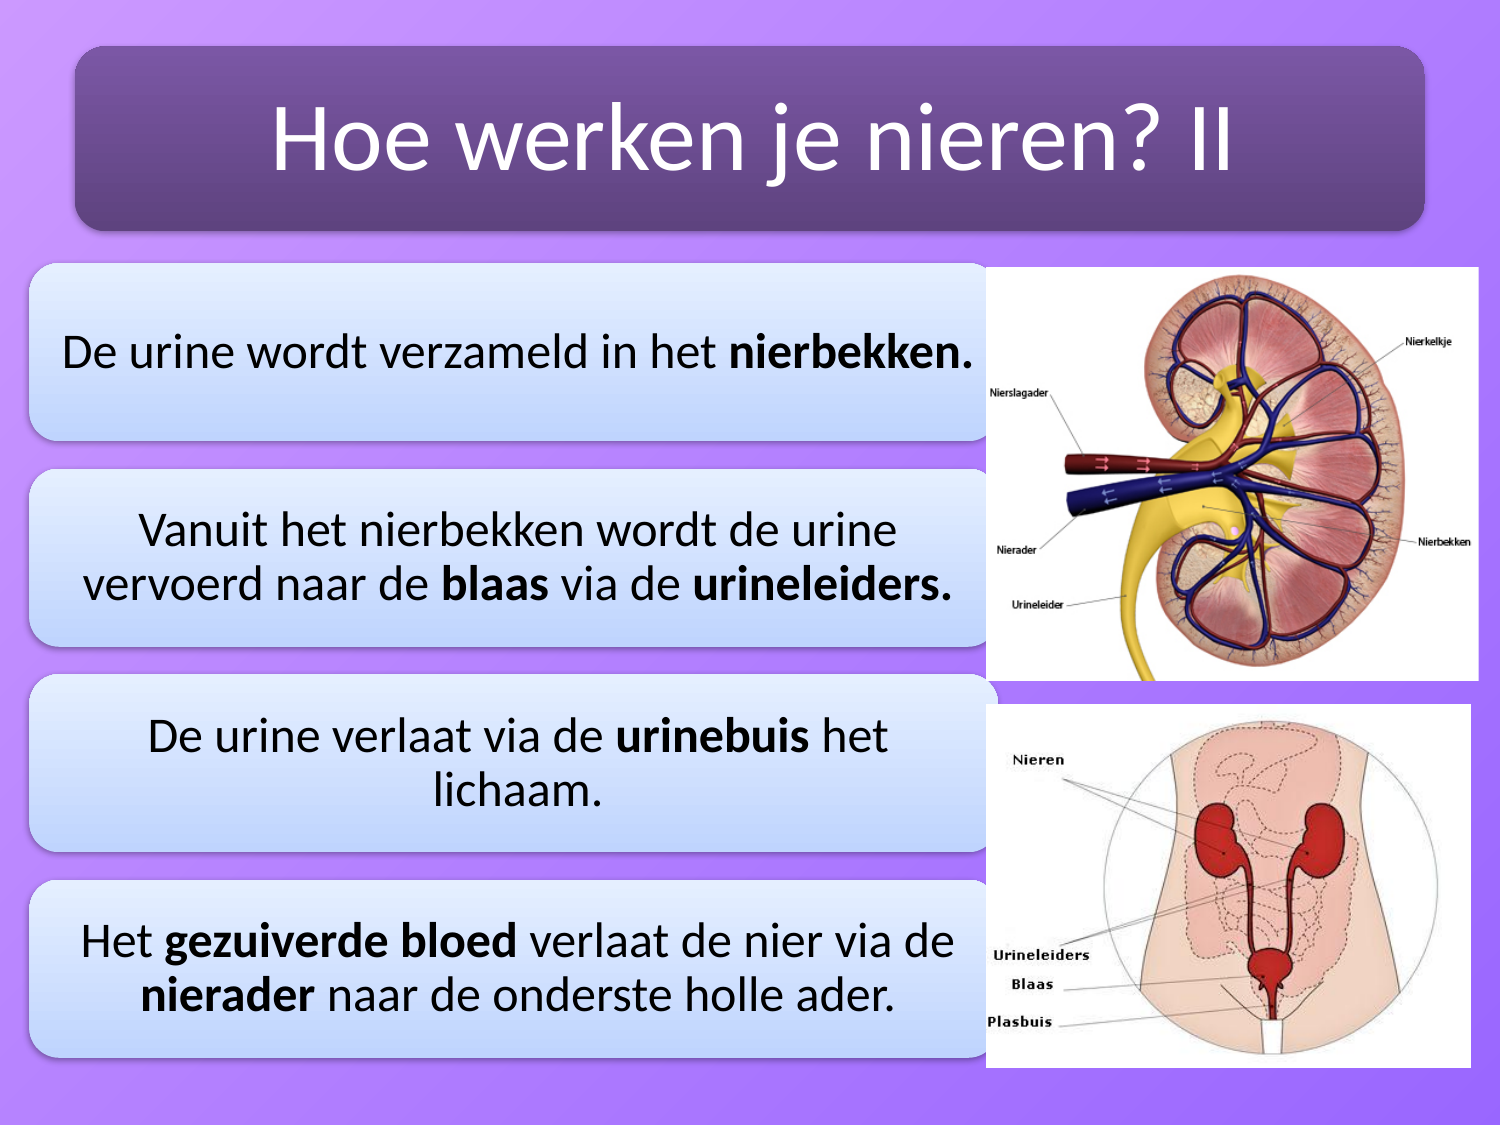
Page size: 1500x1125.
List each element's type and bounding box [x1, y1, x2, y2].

picture [985, 703, 1471, 1068]
picture [985, 266, 1480, 681]
list [29, 262, 999, 1059]
text_box [74, 44, 1426, 233]
